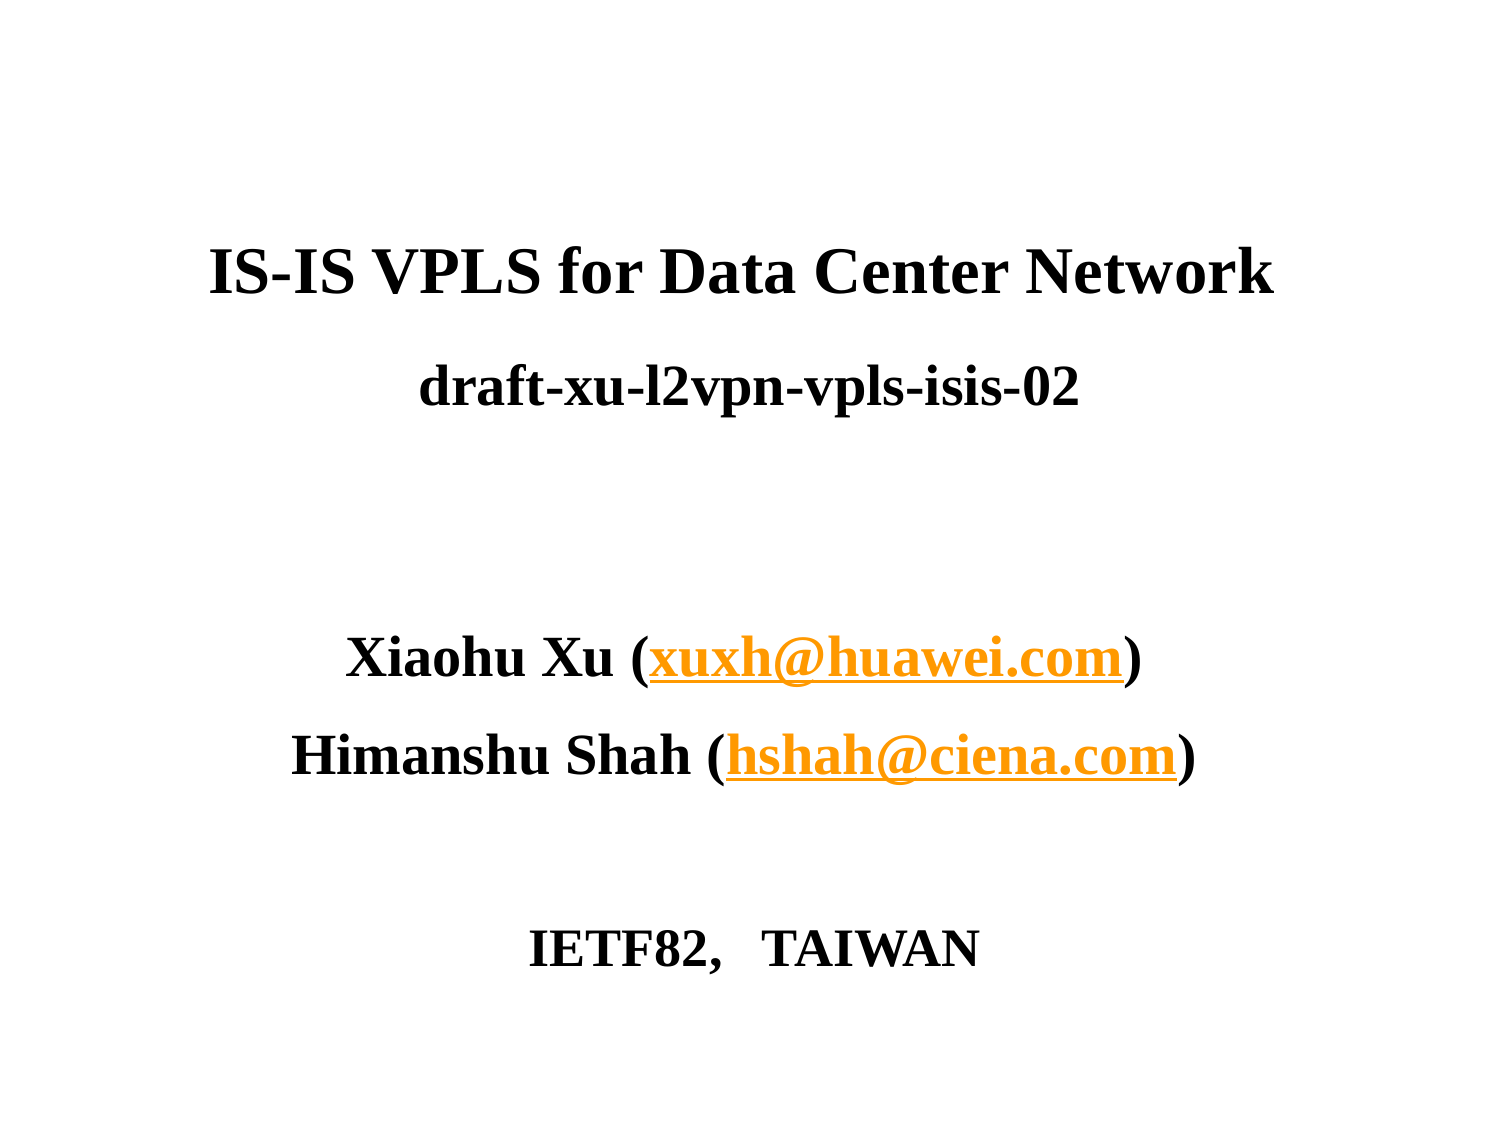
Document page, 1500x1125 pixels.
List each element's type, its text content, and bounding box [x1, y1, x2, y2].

text_box IETF82, TAIWAN [466, 905, 1044, 985]
subtitle Xiaohu Xu (xuxh@huawei.com) Himanshu Shah (hshah@ciena.com) [277, 597, 1211, 788]
title IS-IS VPLS for Data Center Network draft-xu-l2vpn-vpls-isis-02 [147, 77, 1353, 587]
